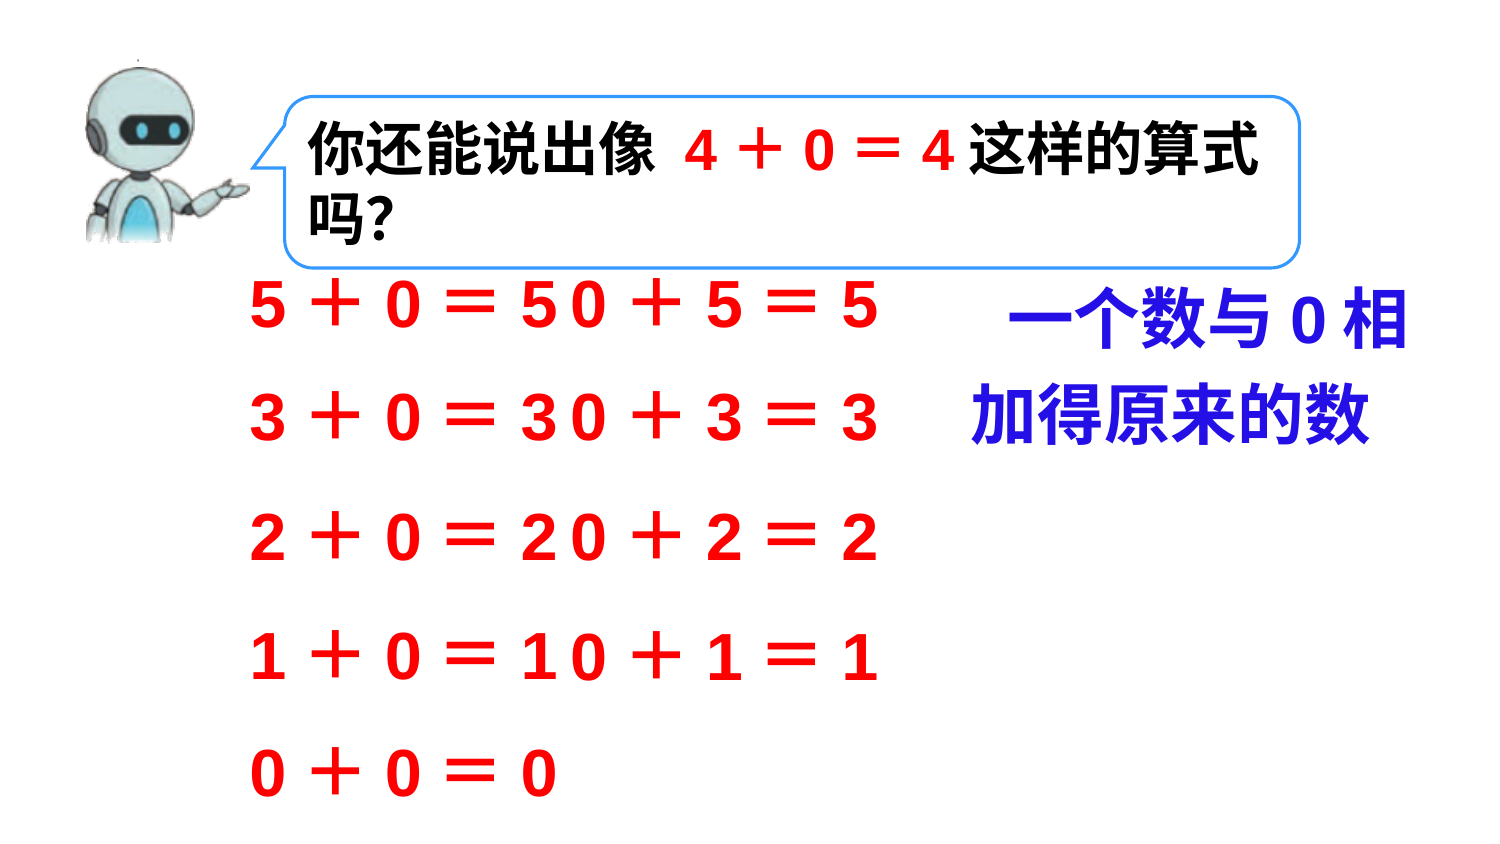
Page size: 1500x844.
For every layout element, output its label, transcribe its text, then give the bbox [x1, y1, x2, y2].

text_box 0＋1＝1 [555, 605, 894, 701]
text_box 2＋0＝2 [234, 485, 555, 581]
text_box 0＋0＝0 [234, 722, 573, 817]
text_box 3＋0＝3 [234, 366, 555, 461]
text_box 0＋5＝5 [555, 253, 884, 349]
text_box 1＋0＝1 [234, 605, 555, 701]
text_box 0＋3＝3 [555, 366, 894, 461]
text_box 5＋0＝5 [234, 253, 555, 349]
text_box 一个数与0相加得原来的数 [884, 253, 1457, 460]
text_box 0＋2＝2 [555, 485, 894, 581]
text_box 你还能说出像 4＋0＝4这样的算式吗？ [252, 96, 1300, 253]
picture [85, 67, 250, 244]
